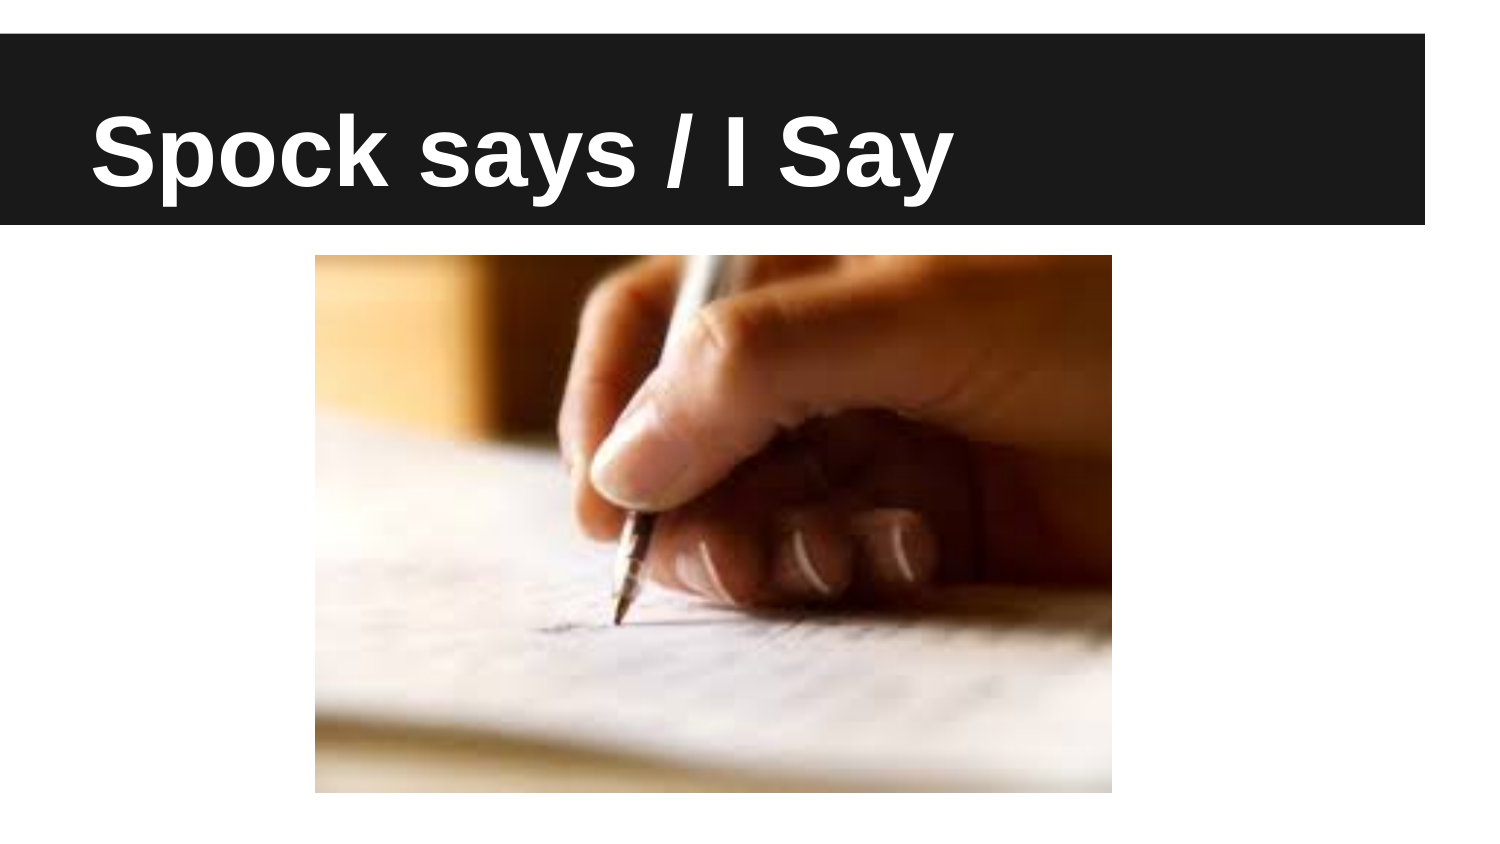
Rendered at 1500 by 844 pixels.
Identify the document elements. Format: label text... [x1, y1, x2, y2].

title Spock says / I Say [75, 33, 1425, 221]
picture [314, 254, 1113, 793]
